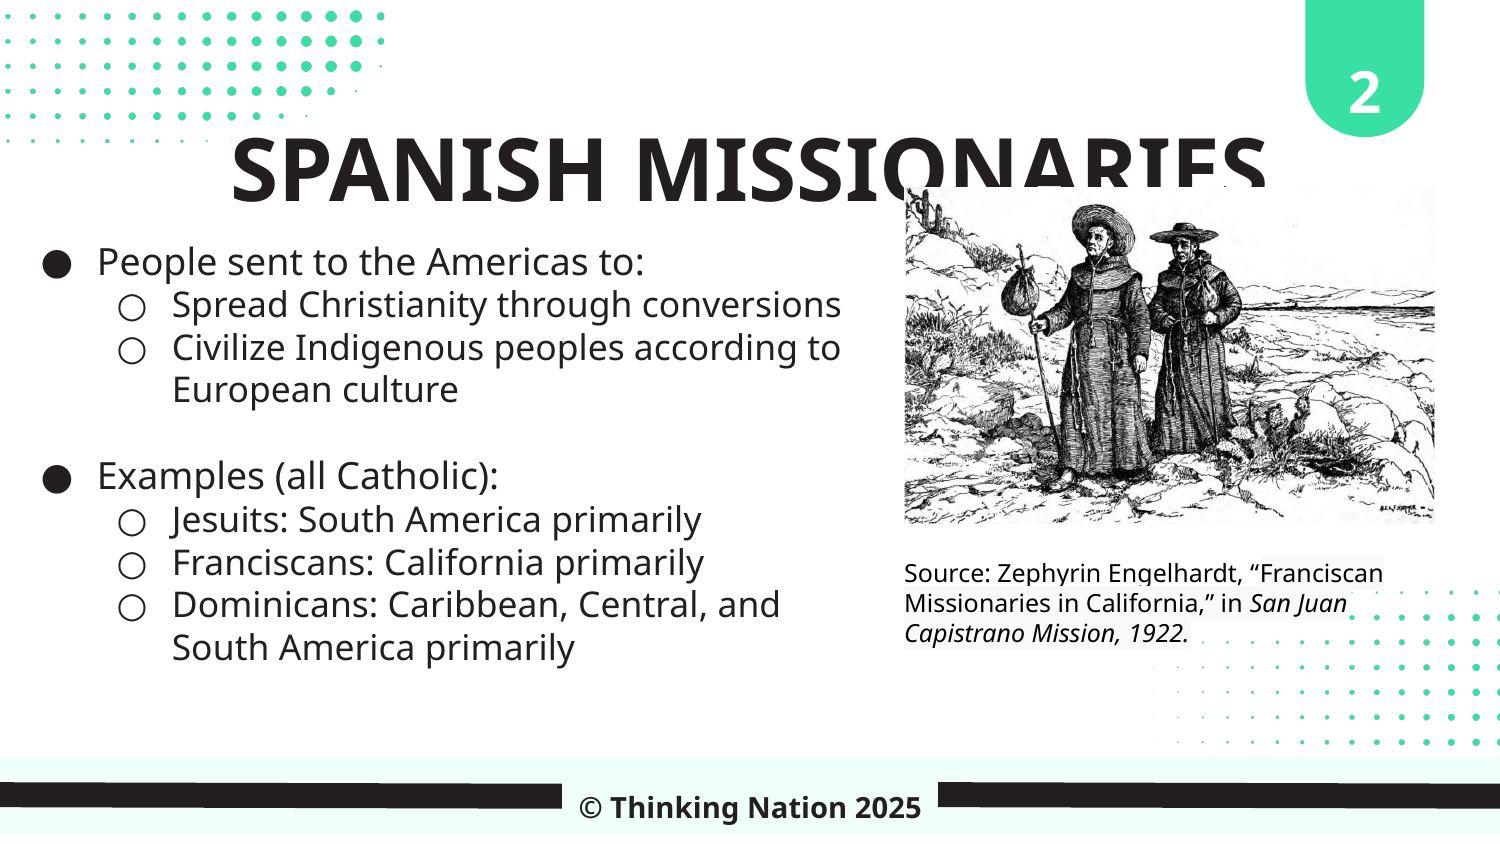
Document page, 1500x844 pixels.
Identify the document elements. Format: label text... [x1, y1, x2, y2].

text_box [0, 0, 385, 144]
picture [903, 187, 1436, 524]
text_box SPANISH MISSIONARIES [209, 71, 1291, 219]
text_box [1128, 590, 1500, 755]
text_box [1300, 0, 1430, 138]
text_box Source: Zephyrin Engelhardt, “Franciscan Missionaries in California,” in San Juan Capistrano Mission, 1922. [889, 542, 1458, 661]
text_box People sent to the Americas to: Spread Christianity through conversions Civilize Indigenous peoples according to European culture Examples (all Catholic): Jesuits: South America primarily Franciscans: California primarily Dominicans: Caribbean, Central, and South America primarily [21, 237, 859, 668]
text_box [0, 756, 1500, 835]
